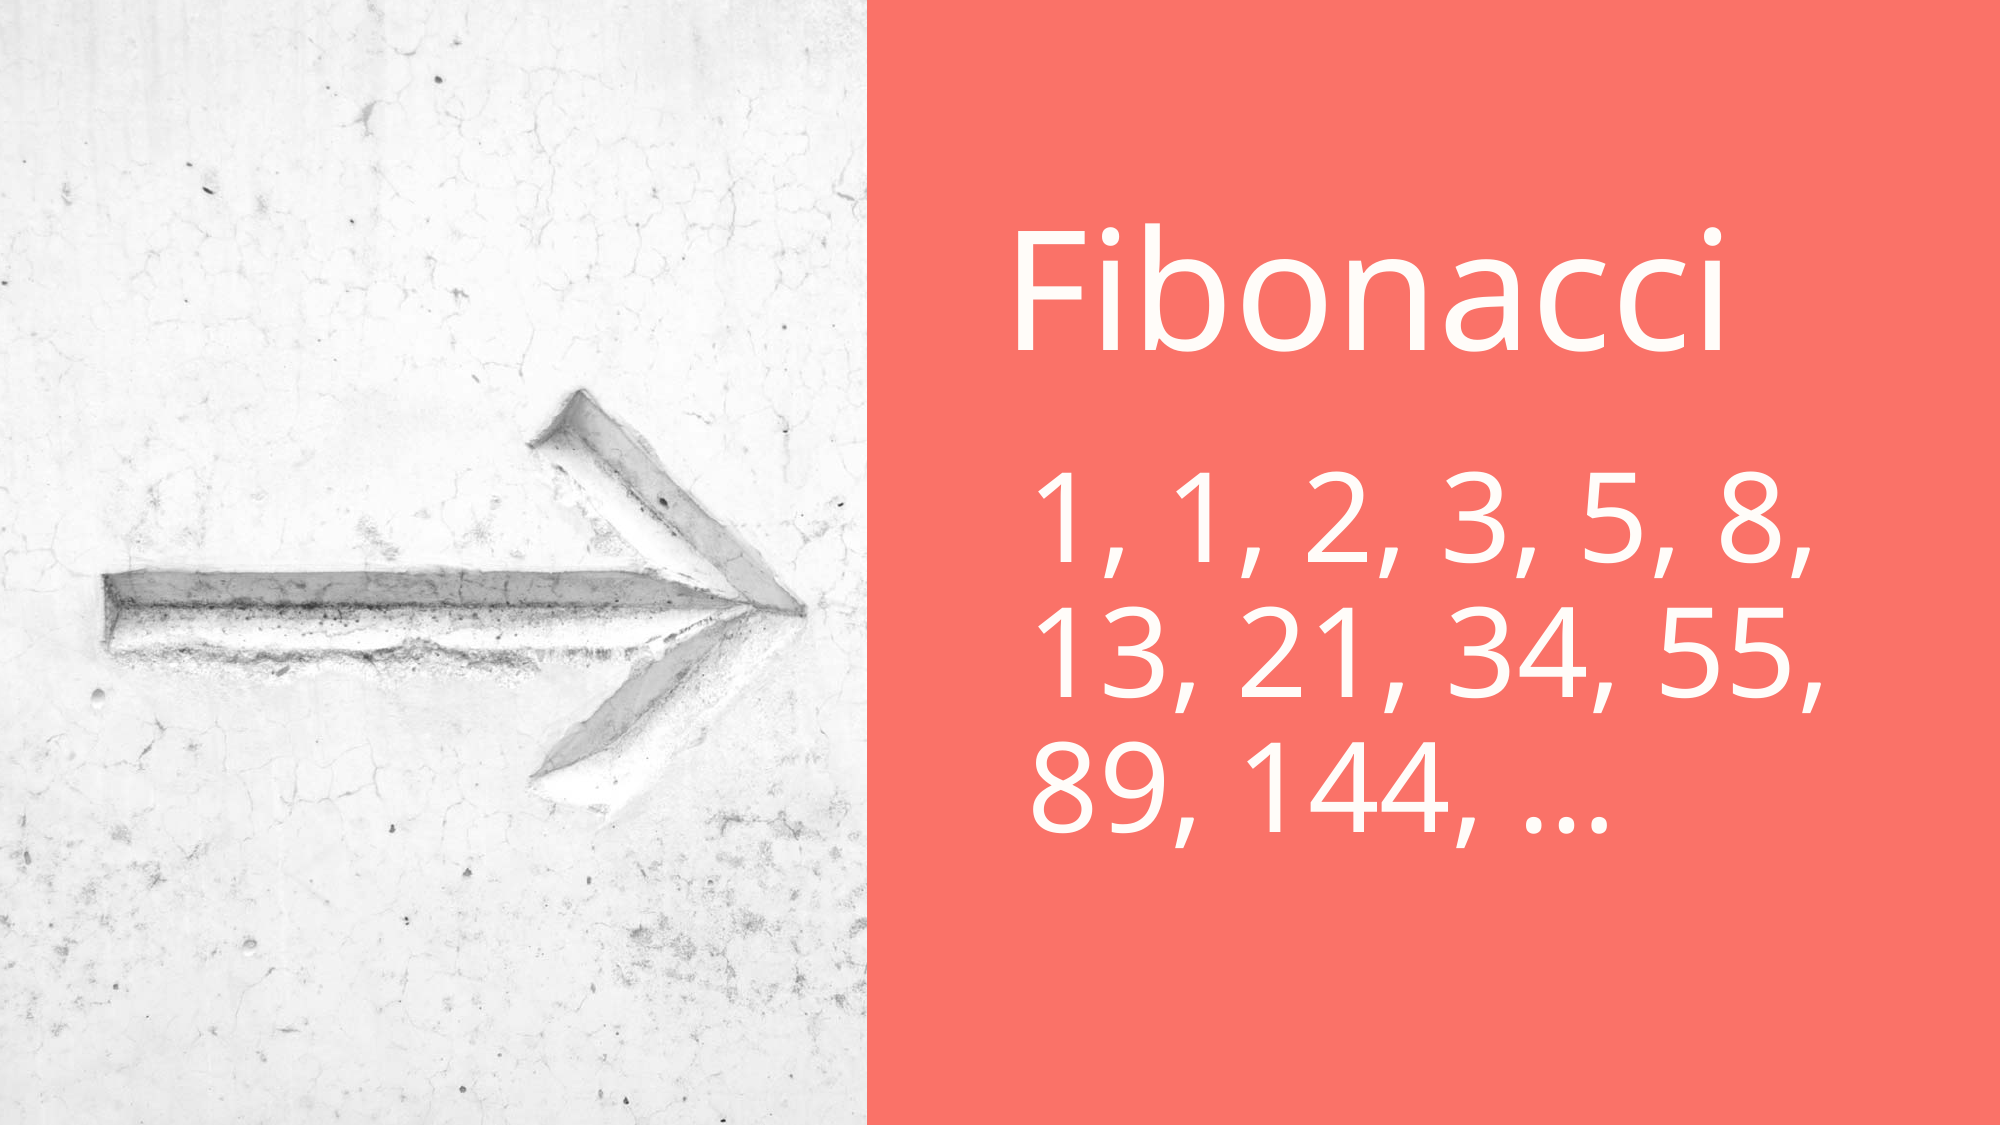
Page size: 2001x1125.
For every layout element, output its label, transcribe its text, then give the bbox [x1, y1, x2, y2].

title Fibonacci [987, 187, 1863, 406]
list 1, 1, 2, 3, 5, 8, 13, 21, 34, 55, 89, 144, … [1012, 446, 1863, 1014]
picture [0, 0, 867, 1125]
